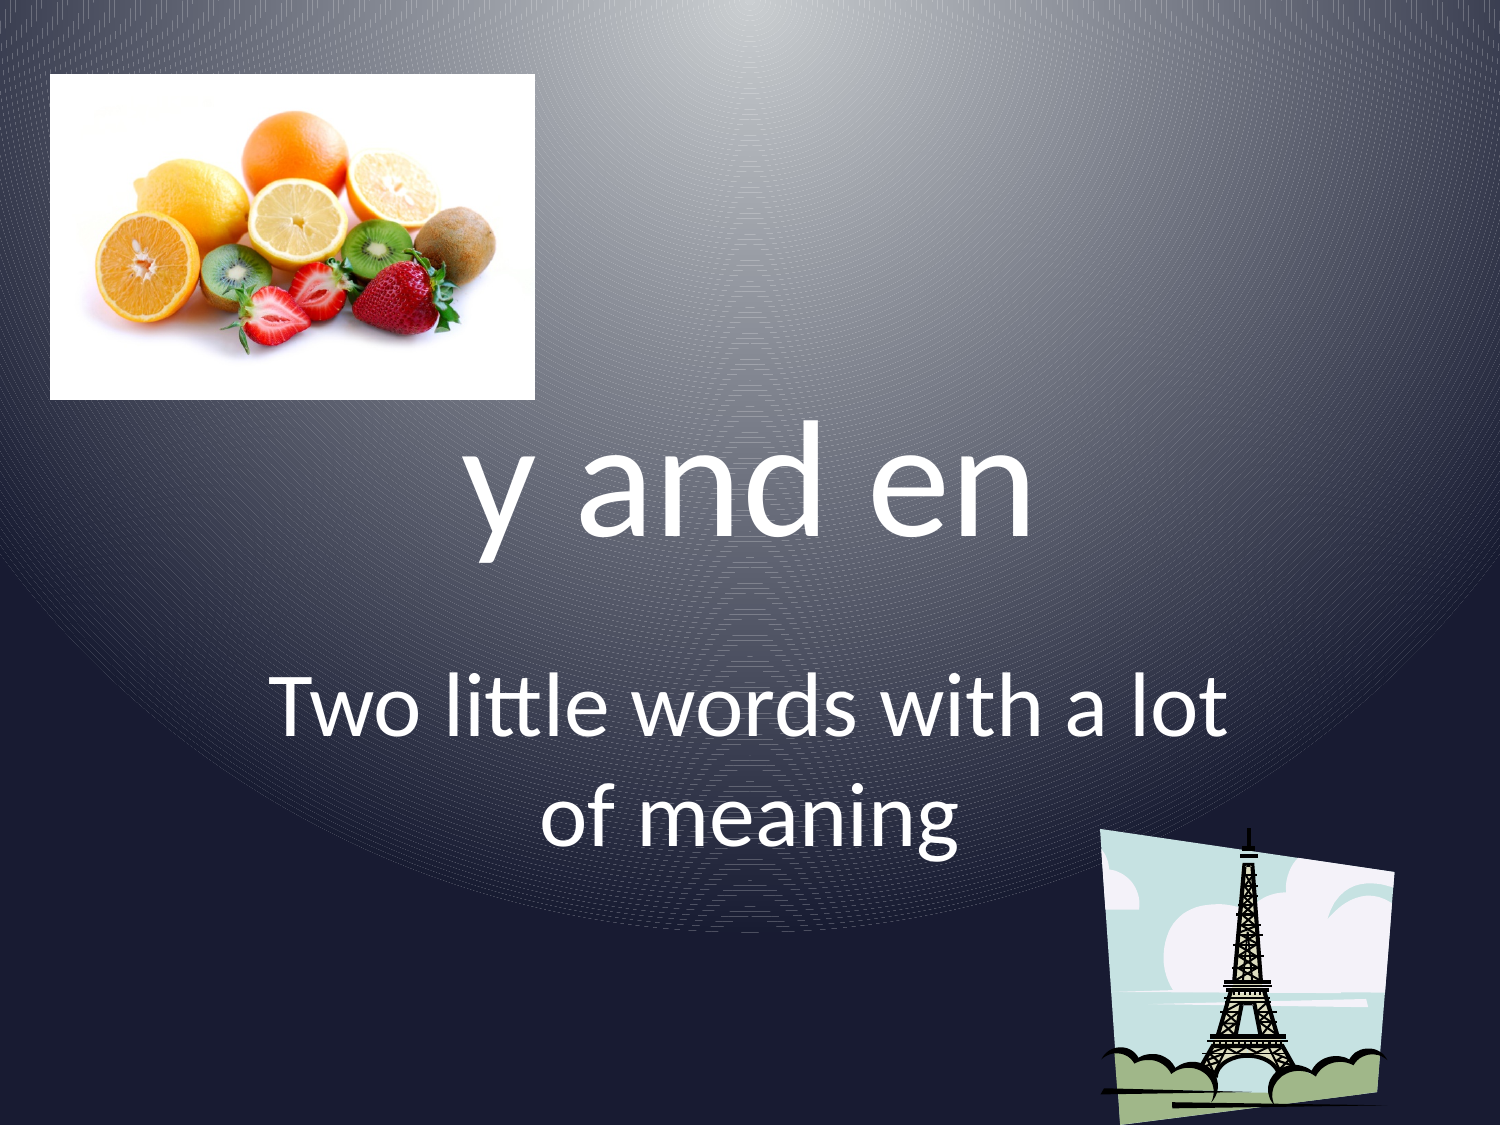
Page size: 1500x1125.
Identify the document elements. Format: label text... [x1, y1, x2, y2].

picture [49, 74, 536, 400]
subtitle Two little words with a lot of meaning [225, 637, 1275, 925]
picture [1099, 827, 1395, 1125]
title y and en [112, 349, 1388, 591]
